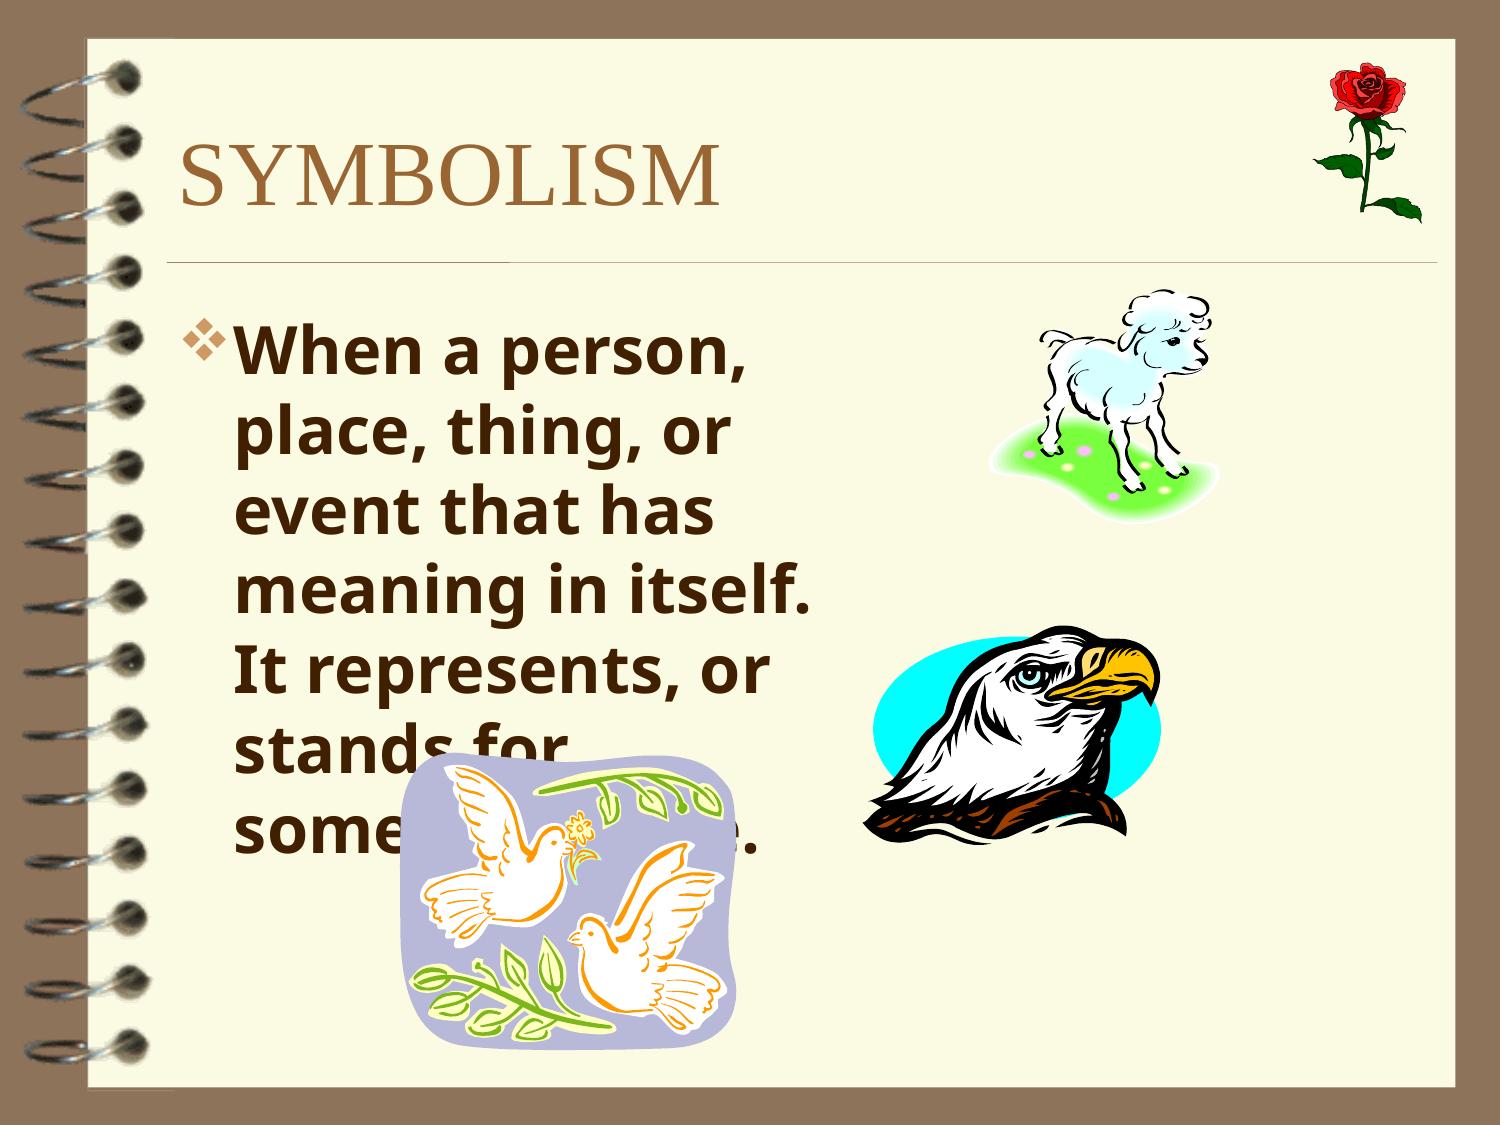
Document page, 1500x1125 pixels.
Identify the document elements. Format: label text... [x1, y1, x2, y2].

picture [0, 0, 175, 1125]
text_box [1312, 62, 1423, 225]
picture [399, 749, 739, 1054]
picture [987, 287, 1221, 553]
picture [862, 624, 1164, 847]
title SYMBOLISM [162, 74, 1438, 263]
list When a person, place, thing, or event that has meaning in itself. It represents, or stands for, something else. [162, 299, 901, 701]
